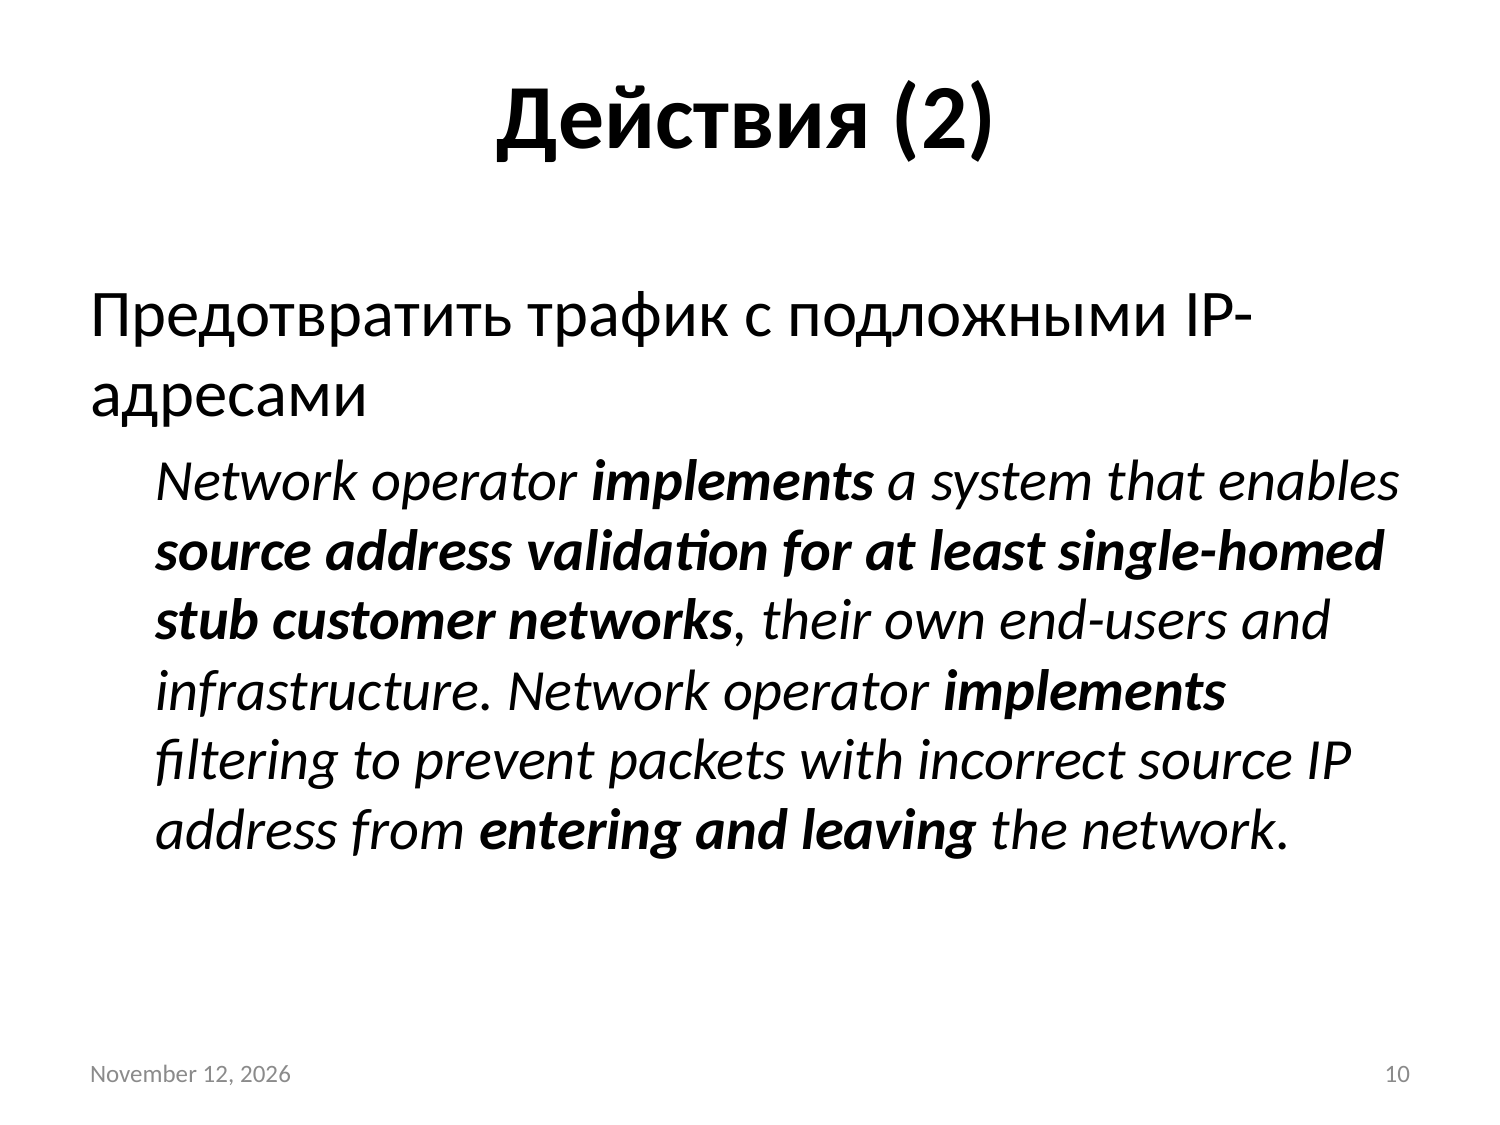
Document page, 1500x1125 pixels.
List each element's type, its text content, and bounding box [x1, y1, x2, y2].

slide_number 10 [1074, 1042, 1425, 1103]
list Предотвратить трафик с подложными IP-адресами Network operator implements a system that enables source address validation for at least single-homed stub customer networks, their own end-users and infrastructure. Network operator implements filtering to prevent packets with incorrect source IP address from entering and leaving the network. [75, 262, 1425, 1005]
title Действия (2) [34, 36, 1460, 188]
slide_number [75, 1042, 425, 1103]
